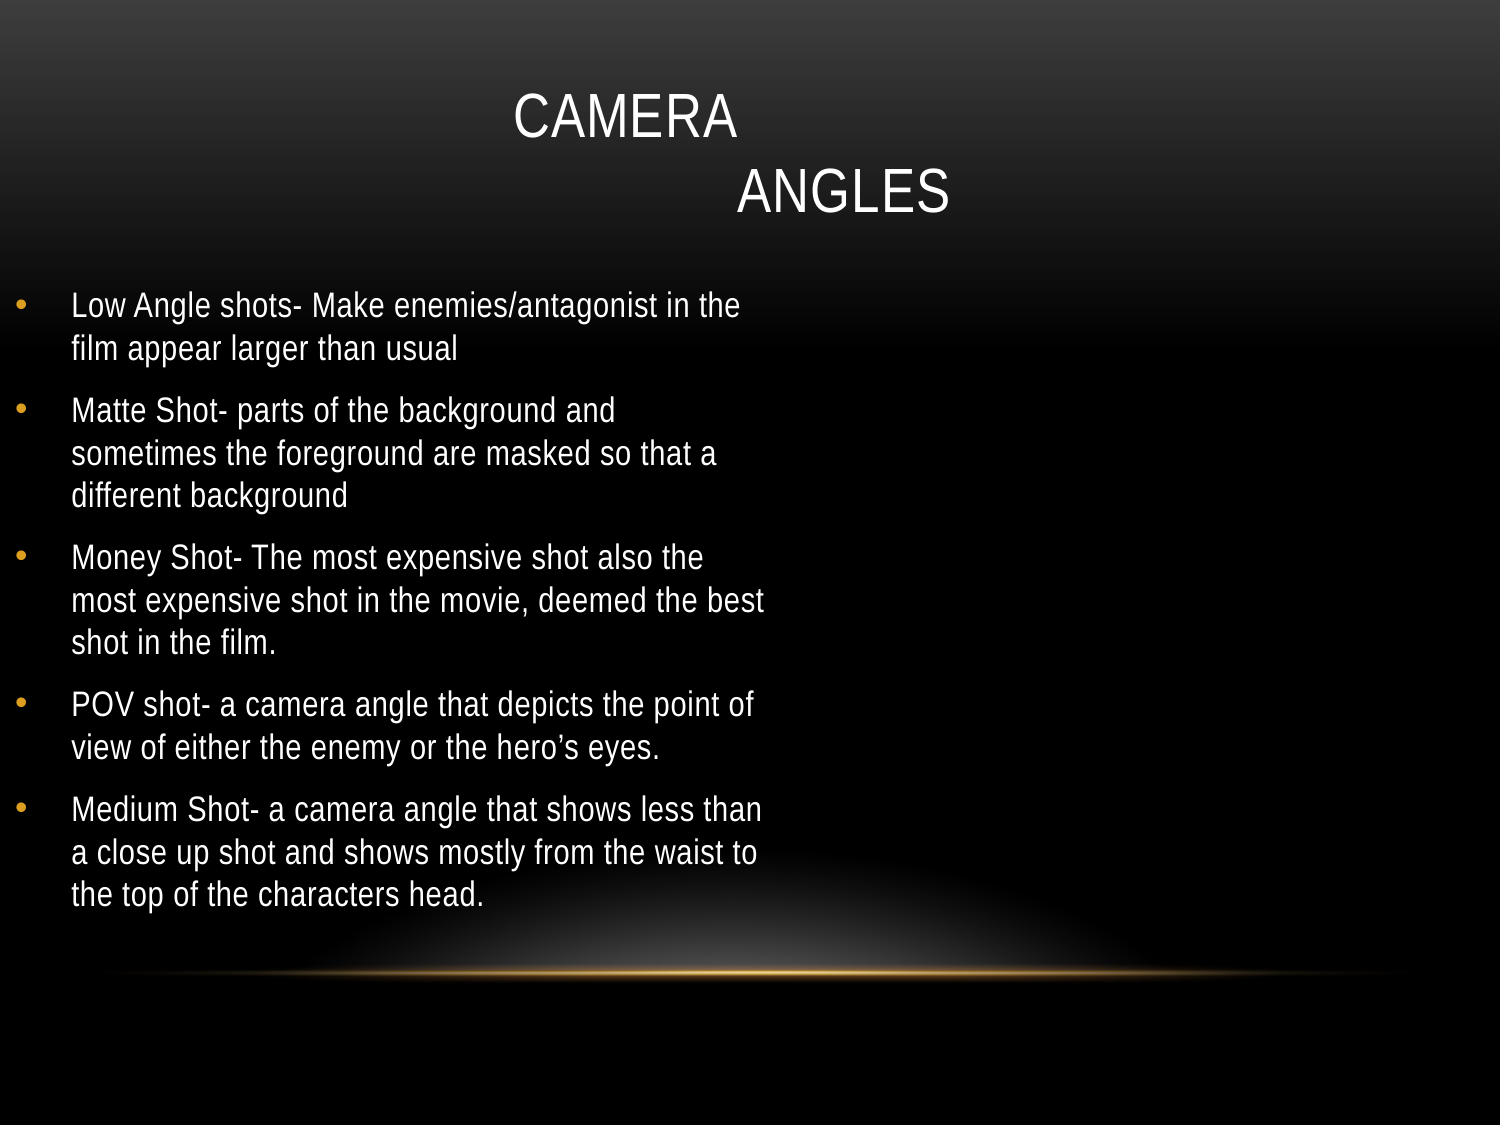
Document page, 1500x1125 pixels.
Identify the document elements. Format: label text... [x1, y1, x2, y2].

list Low Angle shots- Make enemies/antagonist in the film appear larger than usual Matte Shot- parts of the background and sometimes the foreground are masked so that a different background Money Shot- The most expensive shot also the most expensive shot in the movie, deemed the best shot in the film. POV shot- a camera angle that depicts the point of view of either the enemy or the hero’s eyes. Medium Shot- a camera angle that shows less than a close up shot and shows mostly from the waist to the top of the characters head. [0, 275, 788, 1025]
picture [0, 0, 1500, 1125]
title Camera Angles [99, 45, 1400, 233]
